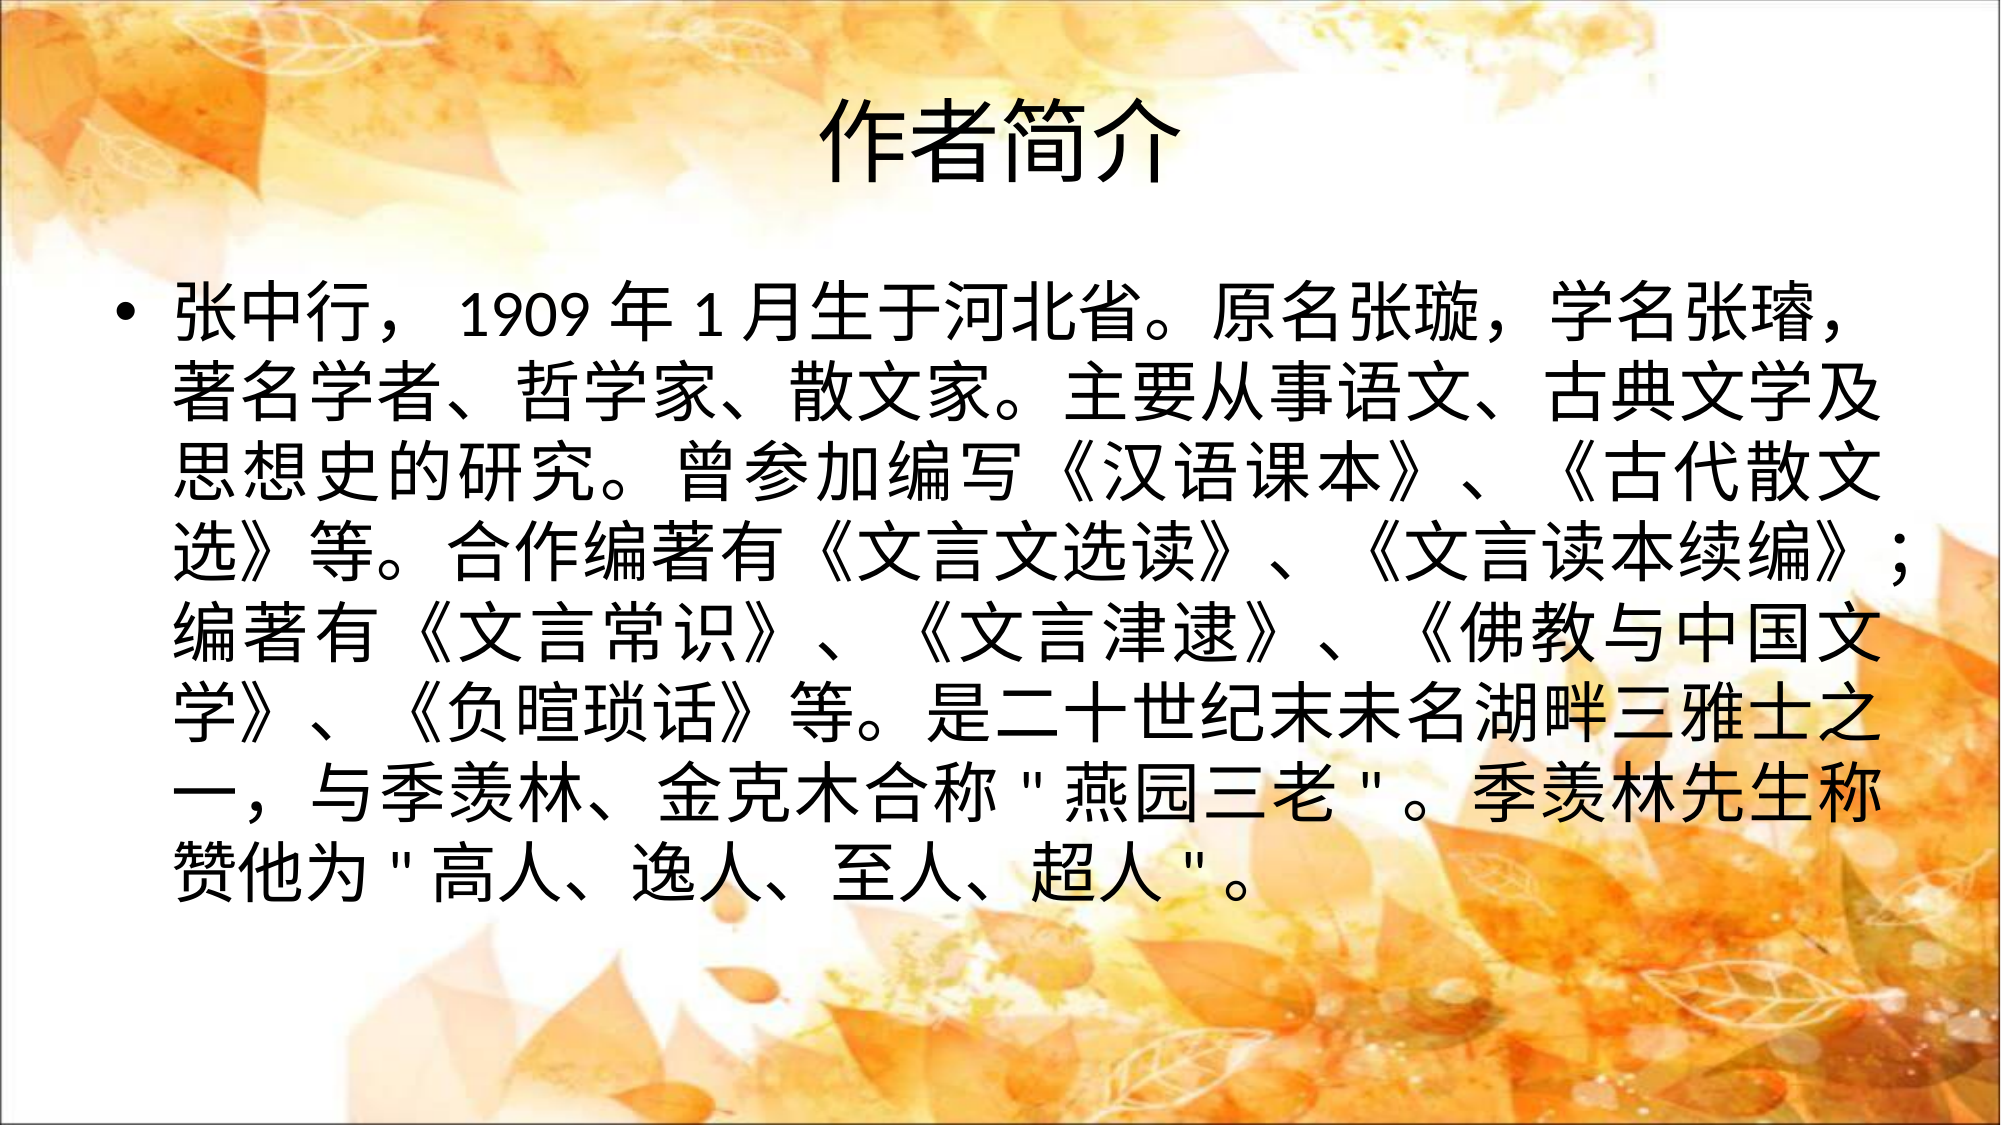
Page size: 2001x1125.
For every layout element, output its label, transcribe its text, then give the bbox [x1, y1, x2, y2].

title 作者简介 [99, 45, 1900, 233]
list 张中行，1909年1月生于河北省。原名张璇，学名张璿，著名学者、哲学家、散文家。主要从事语文、古典文学及思想史的研究。曾参加编写《汉语课本》、《古代散文选》等。合作编著有《文言文选读》、《文言读本续编》；编著有《文言常识》、《文言津逮》、《佛教与中国文学》、《负暄琐话》等。是二十世纪末未名湖畔三雅士之一，与季羡林、金克木合称"燕园三老"。季羡林先生称赞他为"高人、逸人、至人、超人"。 [99, 262, 1900, 1005]
picture [0, 0, 2001, 1125]
